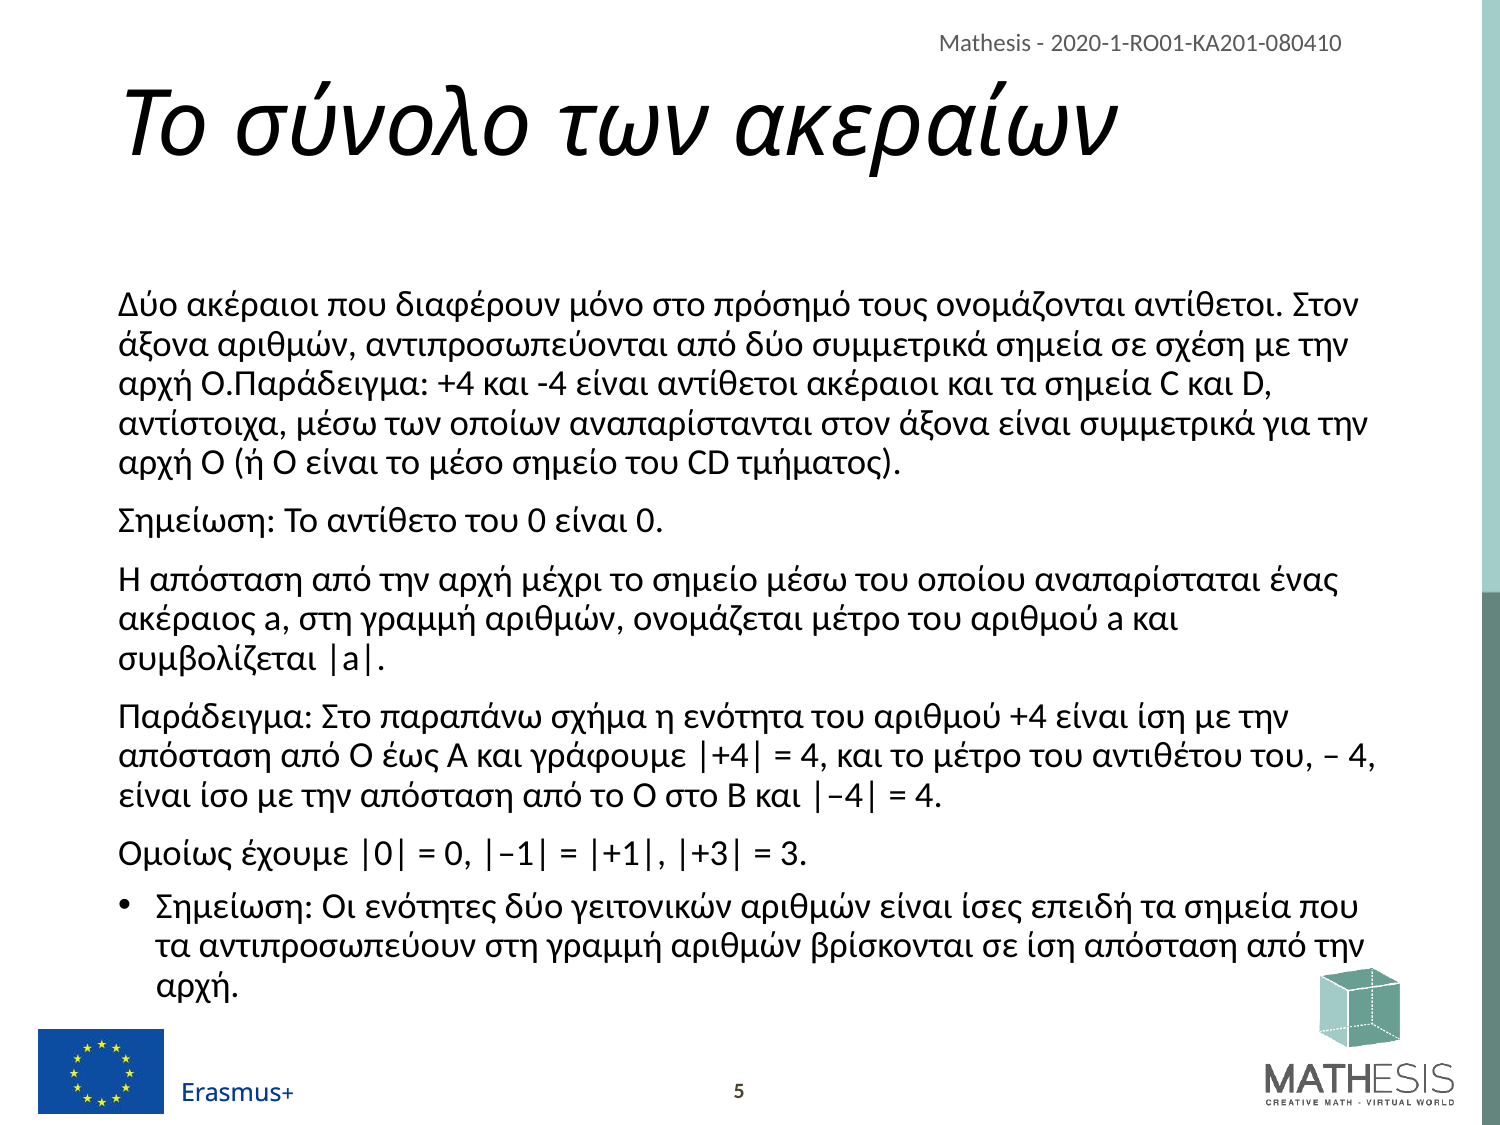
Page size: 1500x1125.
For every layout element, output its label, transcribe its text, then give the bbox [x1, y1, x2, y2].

title Το σύνολο των ακεραίων [103, 59, 1397, 277]
picture [38, 1029, 164, 1114]
list Δύο ακέραιοι που διαφέρουν μόνο στο πρόσημό τους ονομάζονται αντίθετοι. Στον άξονα αριθμών, αντιπροσωπεύονται από δύο συμμετρικά σημεία σε σχέση με την αρχή Ο.Παράδειγμα: +4 και -4 είναι αντίθετοι ακέραιοι και τα σημεία C και D, αντίστοιχα, μέσω των οποίων αναπαρίστανται στον άξονα είναι συμμετρικά για την αρχή O (ή O είναι το μέσο σημείο του CD τμήματος). Σημείωση: Το αντίθετο του 0 είναι 0. Η απόσταση από την αρχή μέχρι το σημείο μέσω του οποίου αναπαρίσταται ένας ακέραιος a, στη γραμμή αριθμών, ονομάζεται μέτρο του αριθμού a και συμβολίζεται |a|. Παράδειγμα: Στο παραπάνω σχήμα η ενότητα του αριθμού +4 είναι ίση με την απόσταση από O έως A και γράφουμε |+4| = 4, και το μέτρο του αντιθέτου του, – 4, είναι ίσο με την απόσταση από το Ο στο Β και |–4| = 4. Ομοίως έχουμε |0| = 0, |–1| = |+1|, |+3| = 3. Σημείωση: Οι ενότητες δύο γειτονικών αριθμών είναι ίσες επειδή τα σημεία που τα αντιπροσωπεύουν στη γραμμή αριθμών βρίσκονται σε ίση απόσταση από την αρχή. [103, 277, 1397, 1014]
